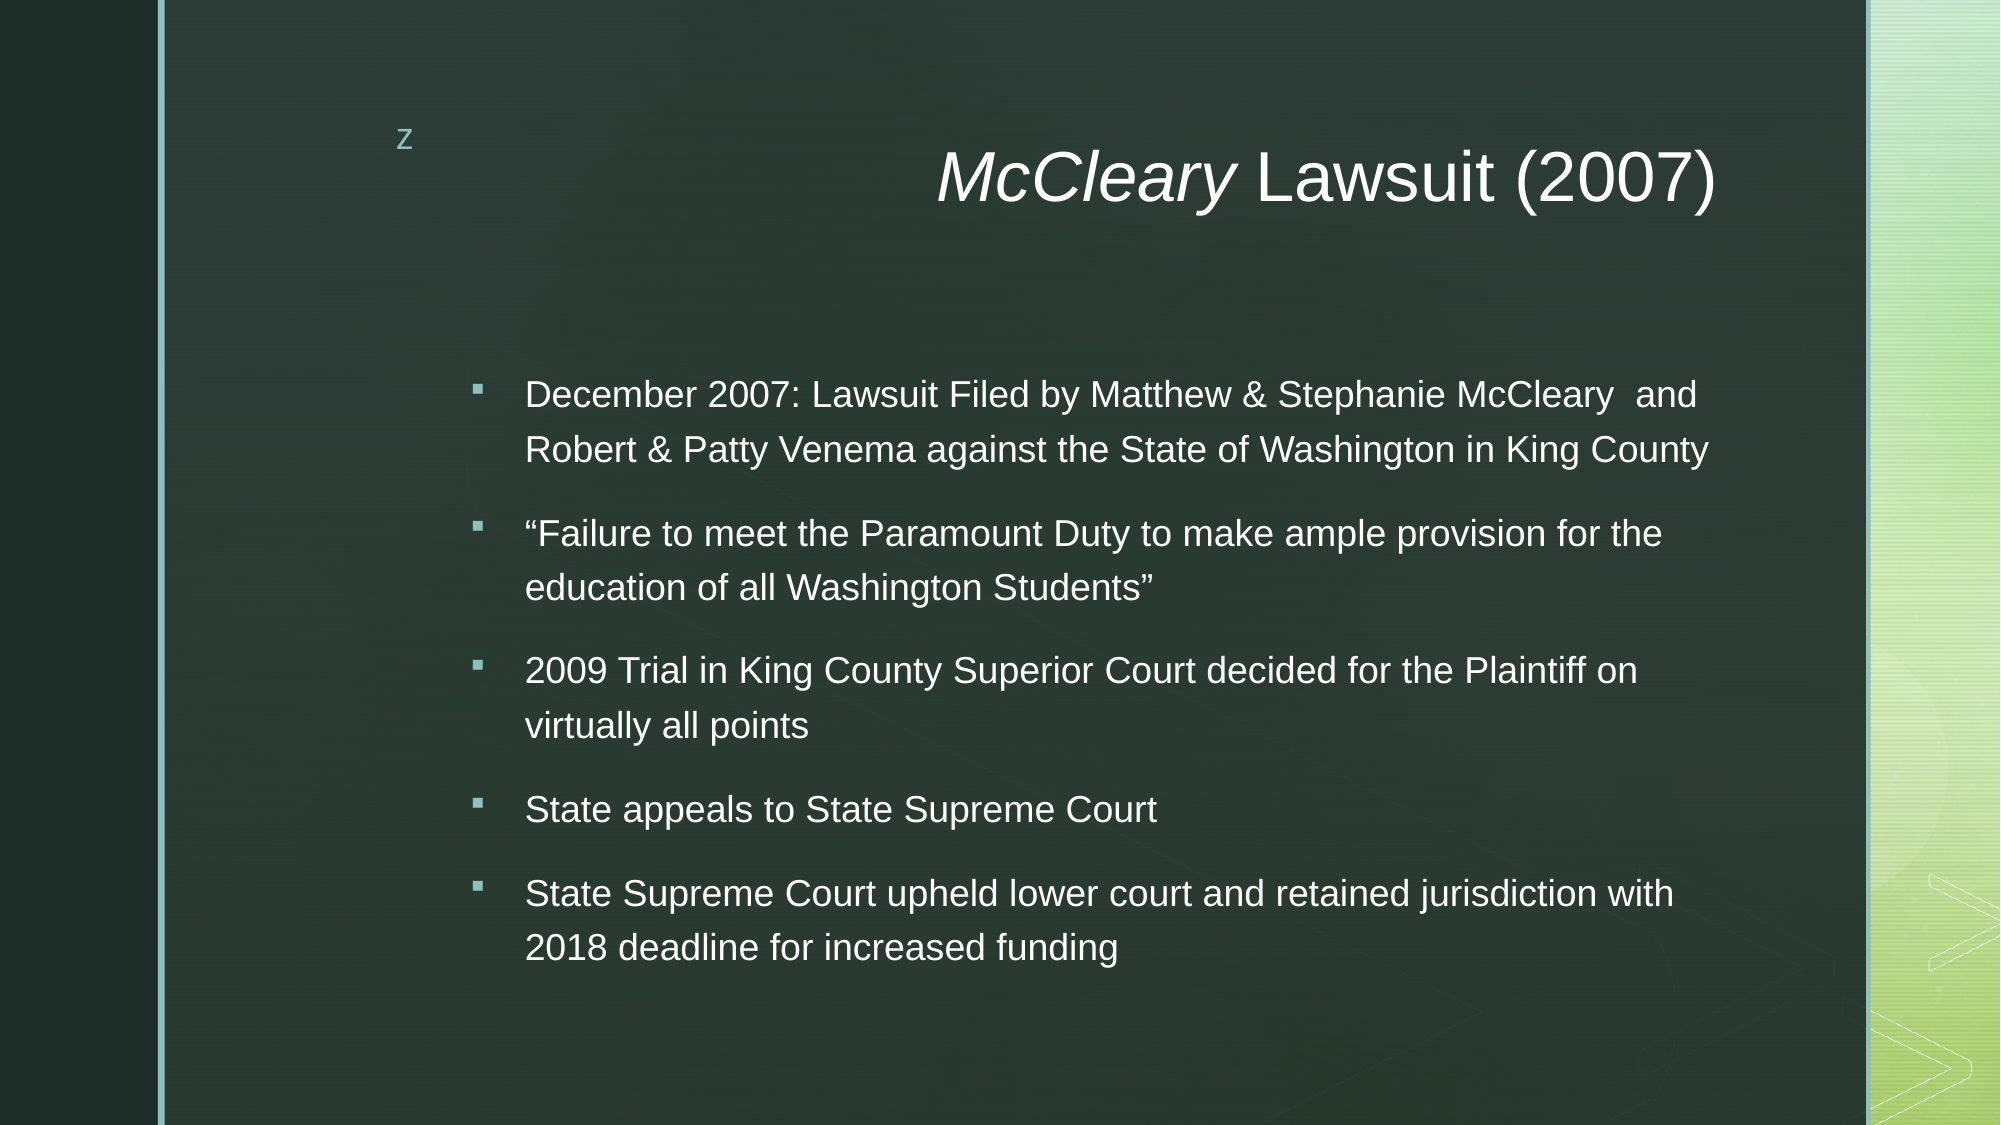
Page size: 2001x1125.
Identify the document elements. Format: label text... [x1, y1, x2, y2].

list December 2007: Lawsuit Filed by Matthew & Stephanie McCleary and Robert & Patty Venema against the State of Washington in King County “Failure to meet the Paramount Duty to make ample provision for the education of all Washington Students” 2009 Trial in King County Superior Court decided for the Plaintiff on virtually all points State appeals to State Supreme Court State Supreme Court upheld lower court and retained jurisdiction with 2018 deadline for increased funding [454, 336, 1734, 993]
title McCleary Lawsuit (2007) [428, 132, 1734, 310]
picture [1871, 0, 2001, 1125]
